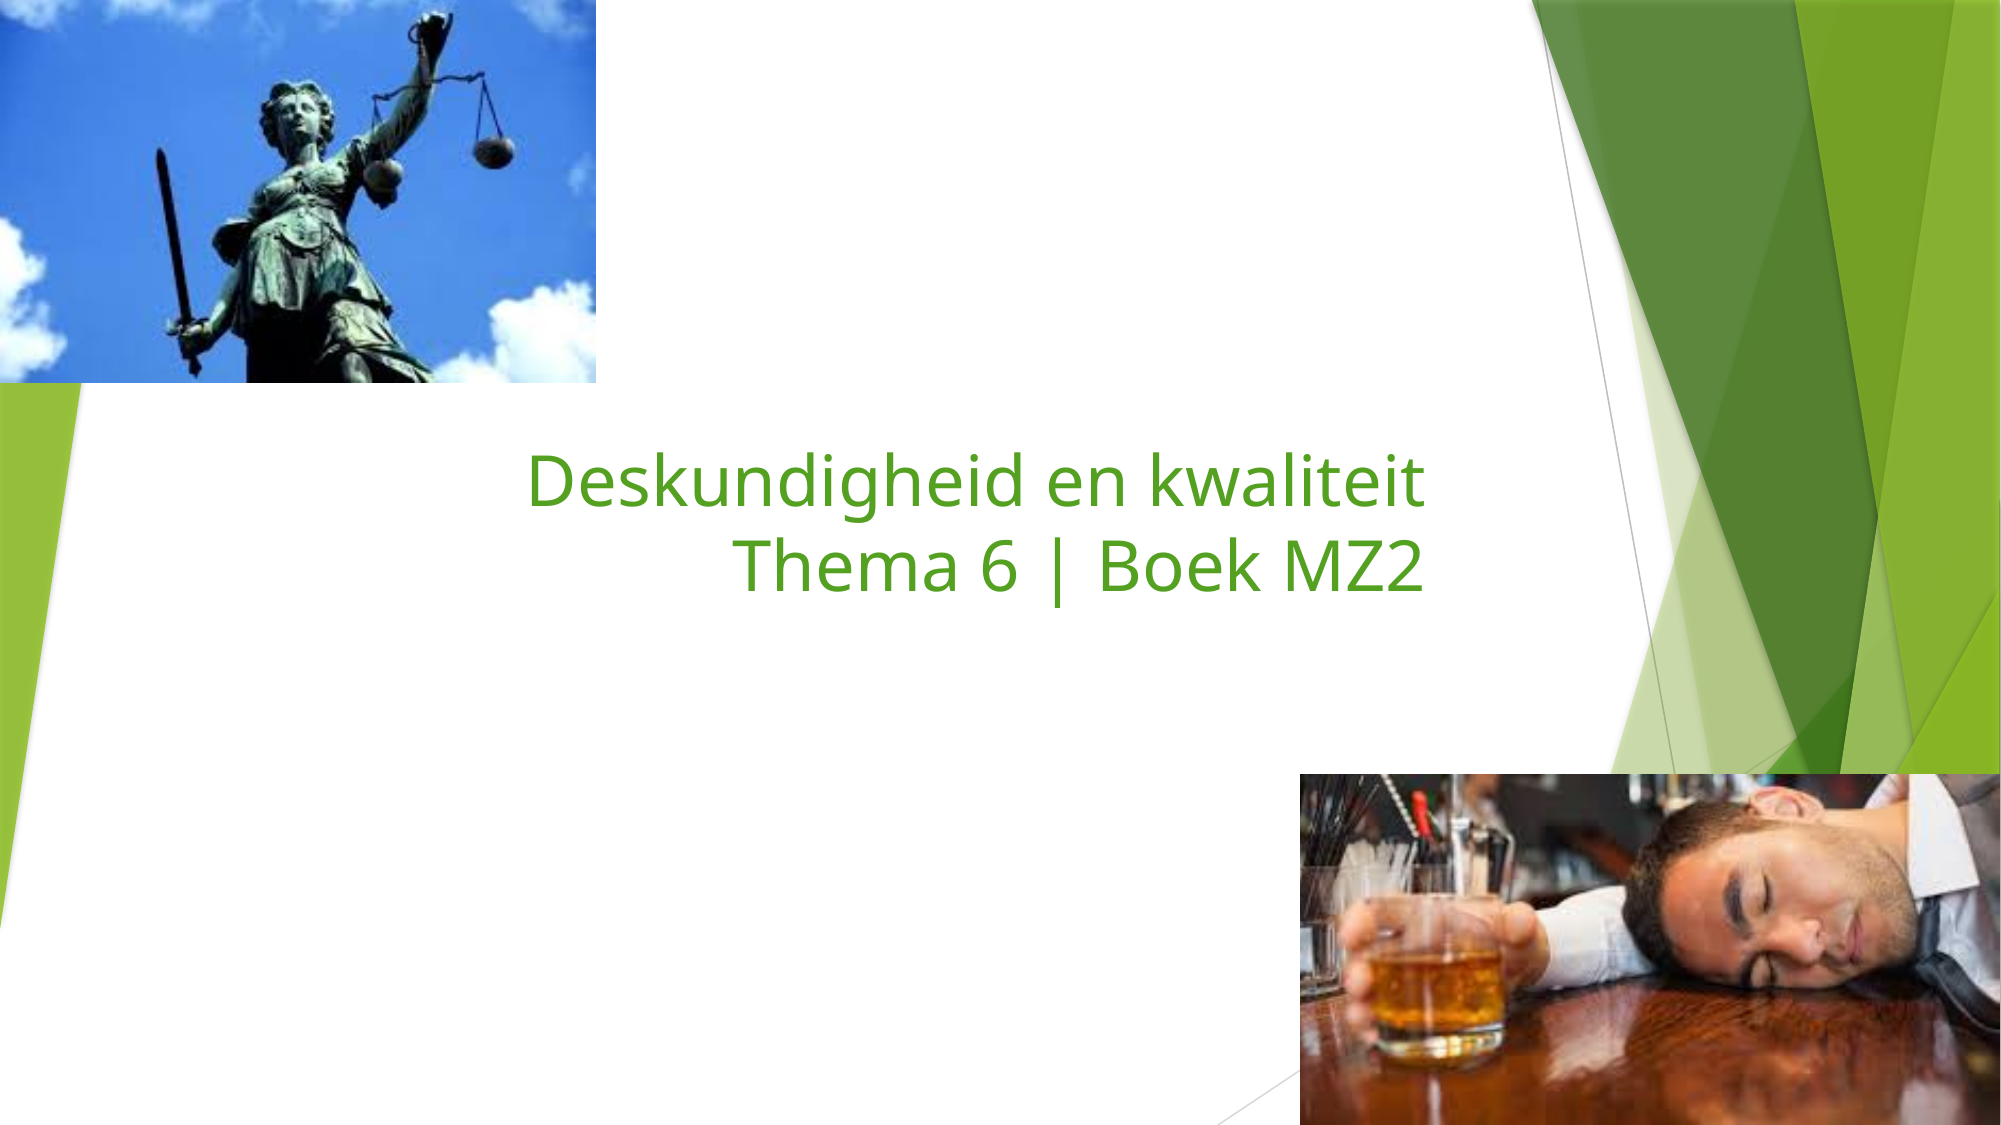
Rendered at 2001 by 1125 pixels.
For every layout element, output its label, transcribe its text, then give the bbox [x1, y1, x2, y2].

text_box [975, 537, 1025, 588]
picture [1299, 774, 2000, 1125]
title Deskundigheid en kwaliteit Thema 6 | Boek MZ2 [167, 427, 1443, 698]
picture [0, 0, 596, 383]
